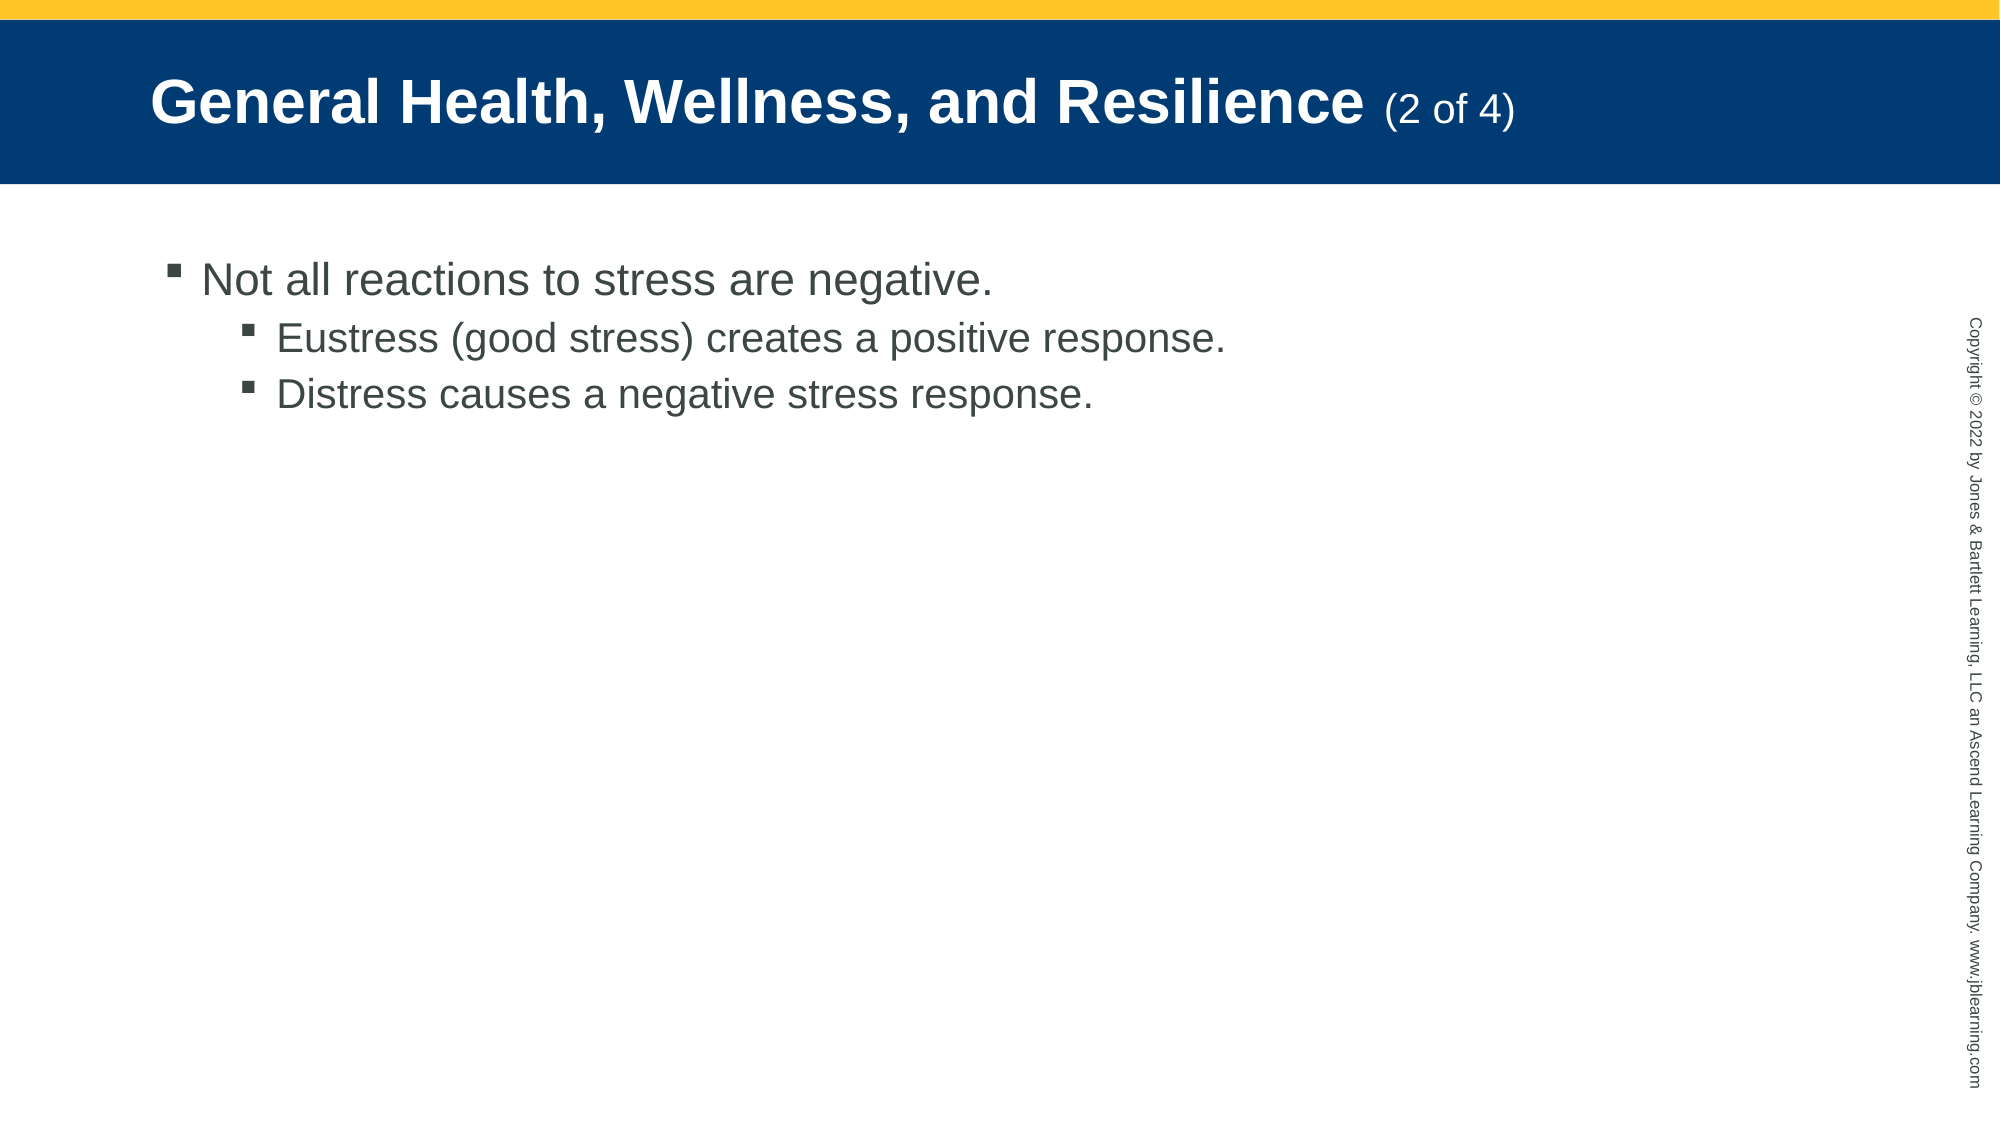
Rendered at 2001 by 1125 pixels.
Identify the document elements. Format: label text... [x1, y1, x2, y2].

list Not all reactions to stress are negative. Eustress (good stress) creates a positive response. Distress causes a negative stress response. [148, 242, 1849, 1030]
title General Health, Wellness, and Resilience (2 of 4) [0, 19, 2000, 185]
